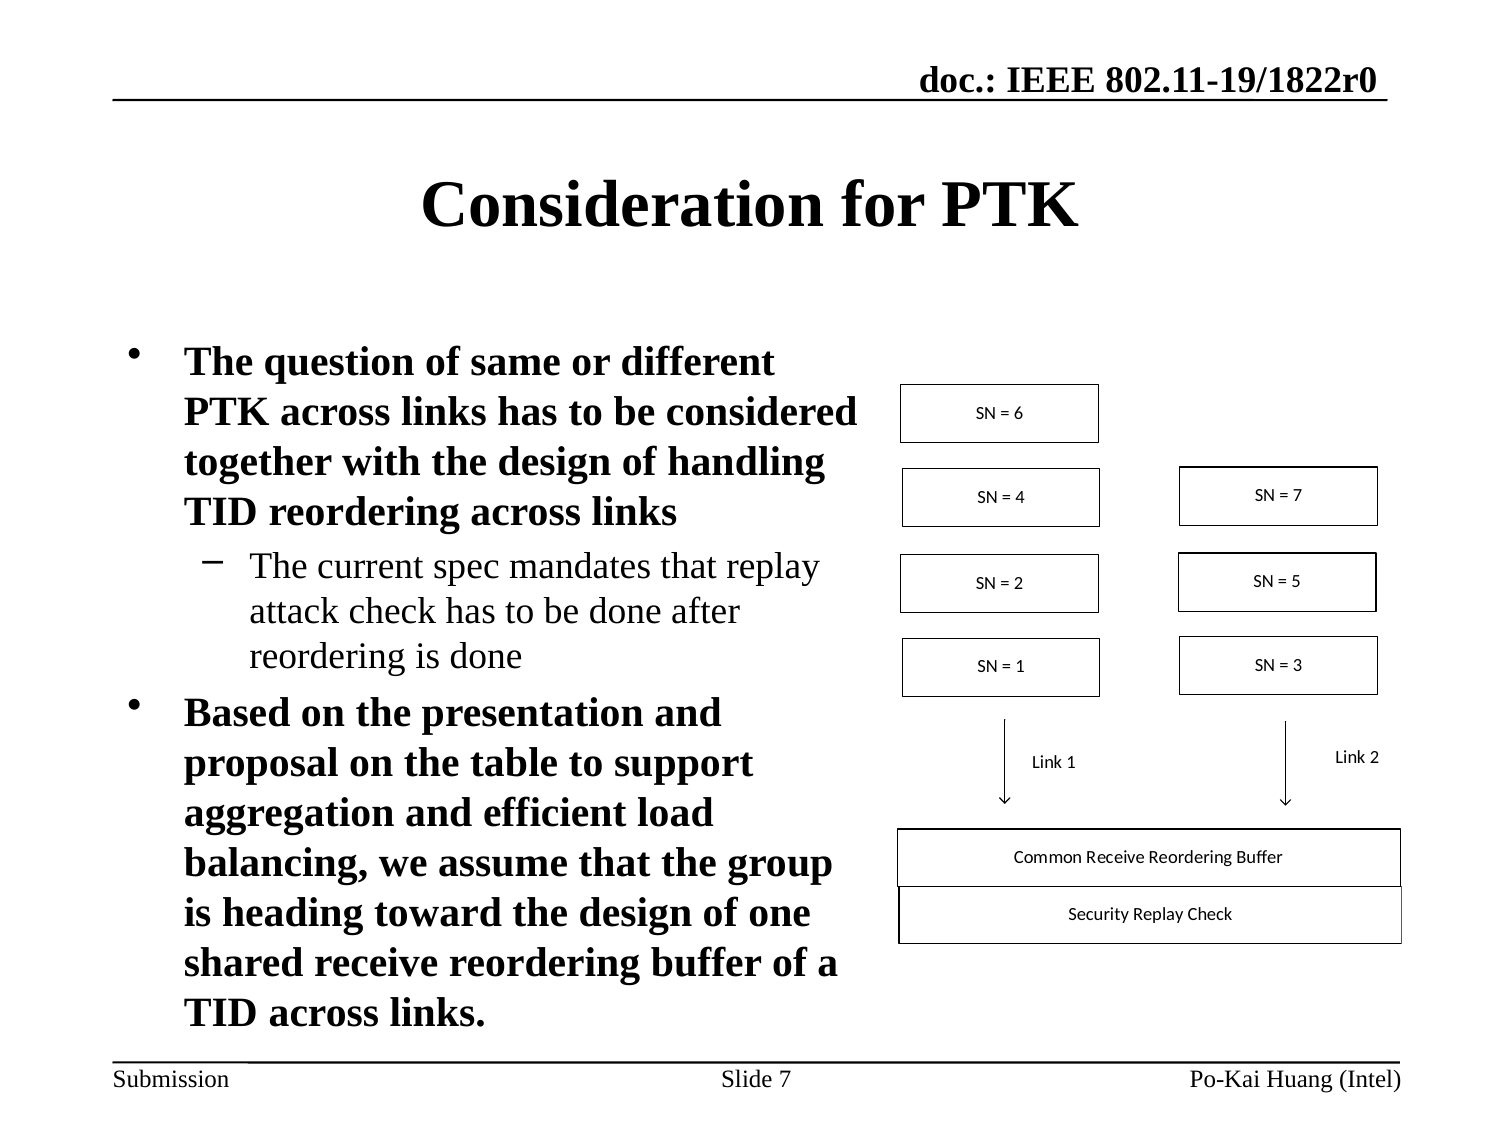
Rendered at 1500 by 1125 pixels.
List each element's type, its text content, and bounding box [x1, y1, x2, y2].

picture [896, 383, 1402, 944]
title Consideration for PTK [112, 112, 1388, 288]
list The question of same or different PTK across links has to be considered together with the design of handling TID reordering across links The current spec mandates that replay attack check has to be done after reordering is done Based on the presentation and proposal on the table to support aggregation and efficient load balancing, we assume that the group is heading toward the design of one shared receive reordering buffer of a TID across links. [112, 326, 880, 1002]
footer Po-Kai Huang (Intel) [1186, 1061, 1402, 1093]
slide_number Slide 7 [712, 1061, 800, 1093]
